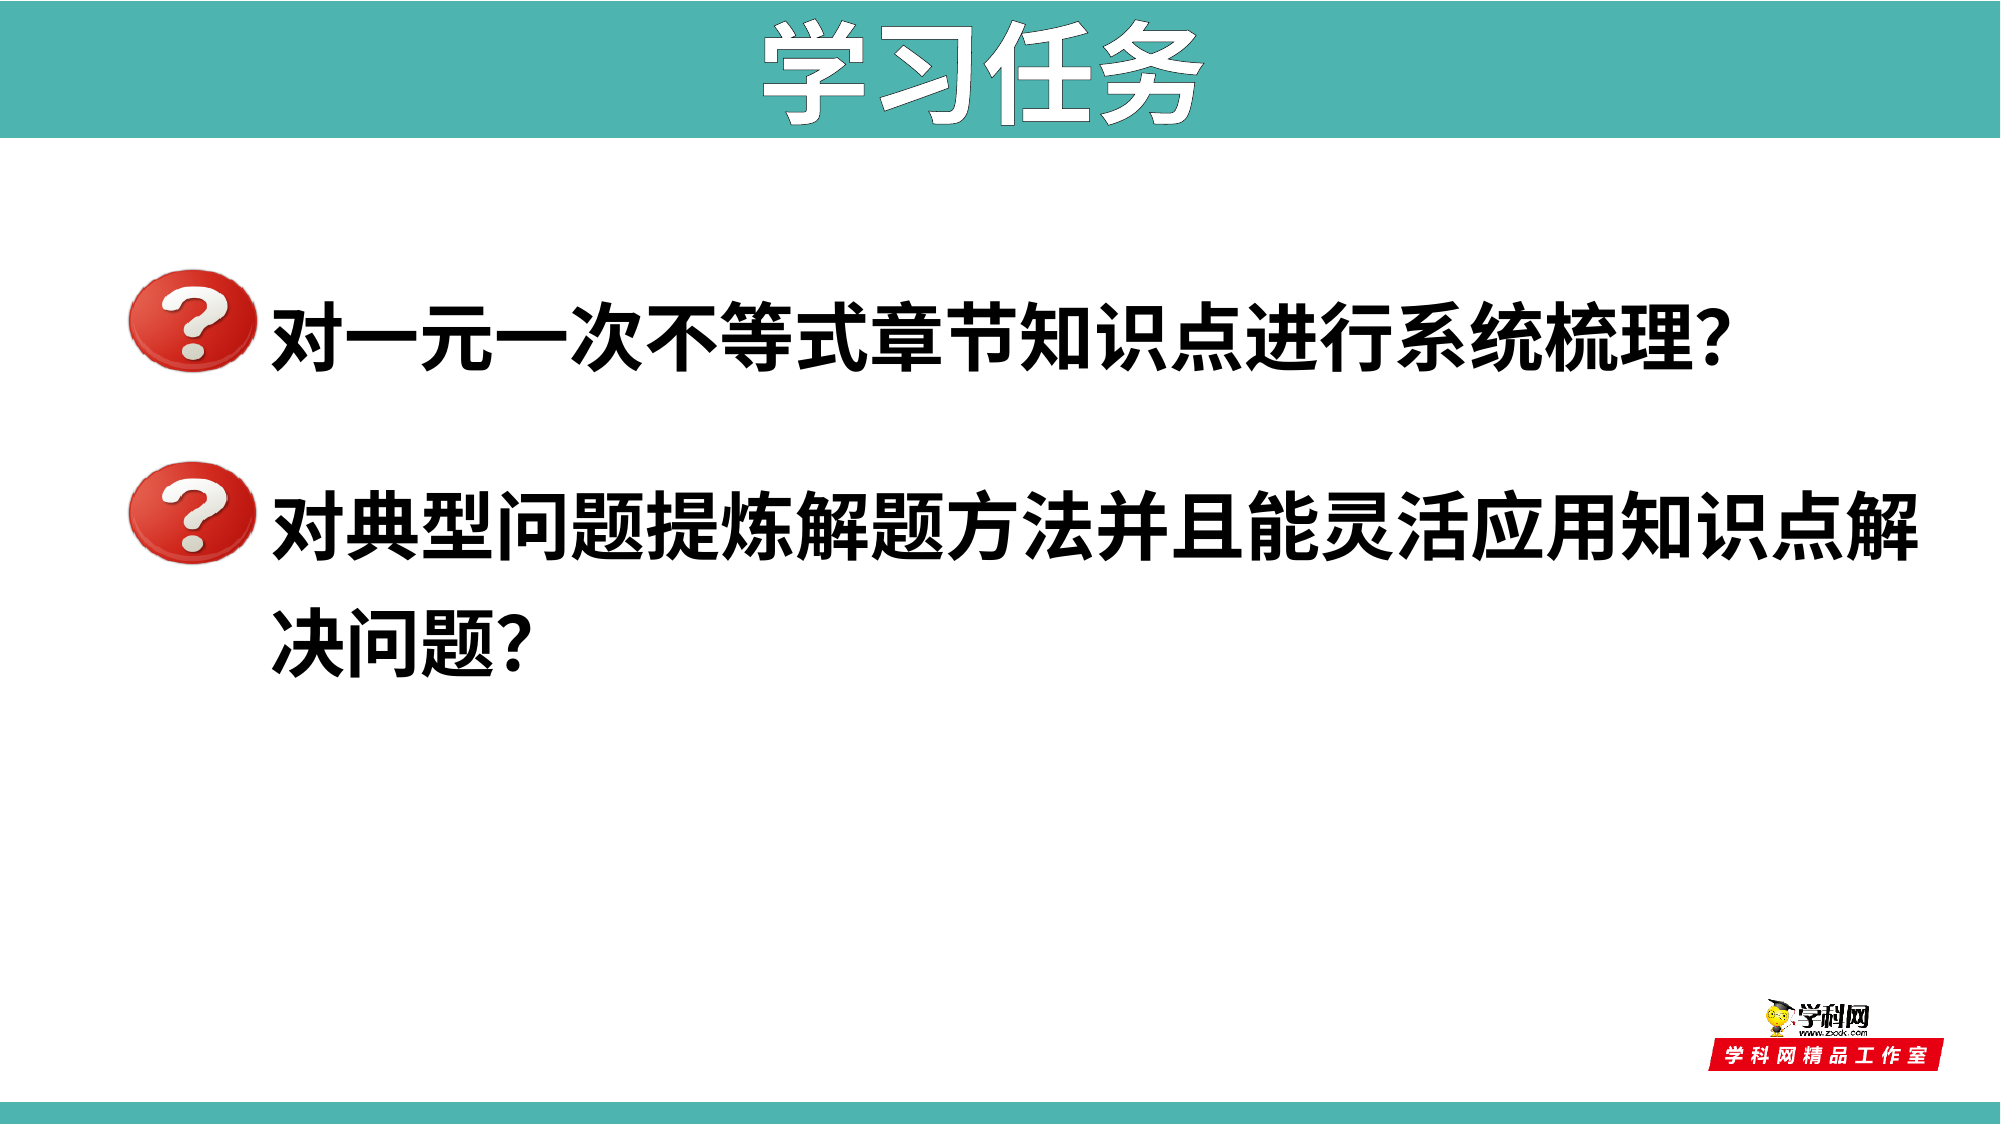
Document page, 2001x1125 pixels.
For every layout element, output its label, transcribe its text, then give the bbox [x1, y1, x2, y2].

text_box 对典型问题提炼解题方法并且能灵活应用知识点解决问题？ [255, 445, 1977, 695]
picture [0, 1, 2001, 1124]
text_box 对一元一次不等式章节知识点进行系统梳理？ [254, 256, 1898, 389]
text_box 学习任务 [742, 0, 1223, 146]
